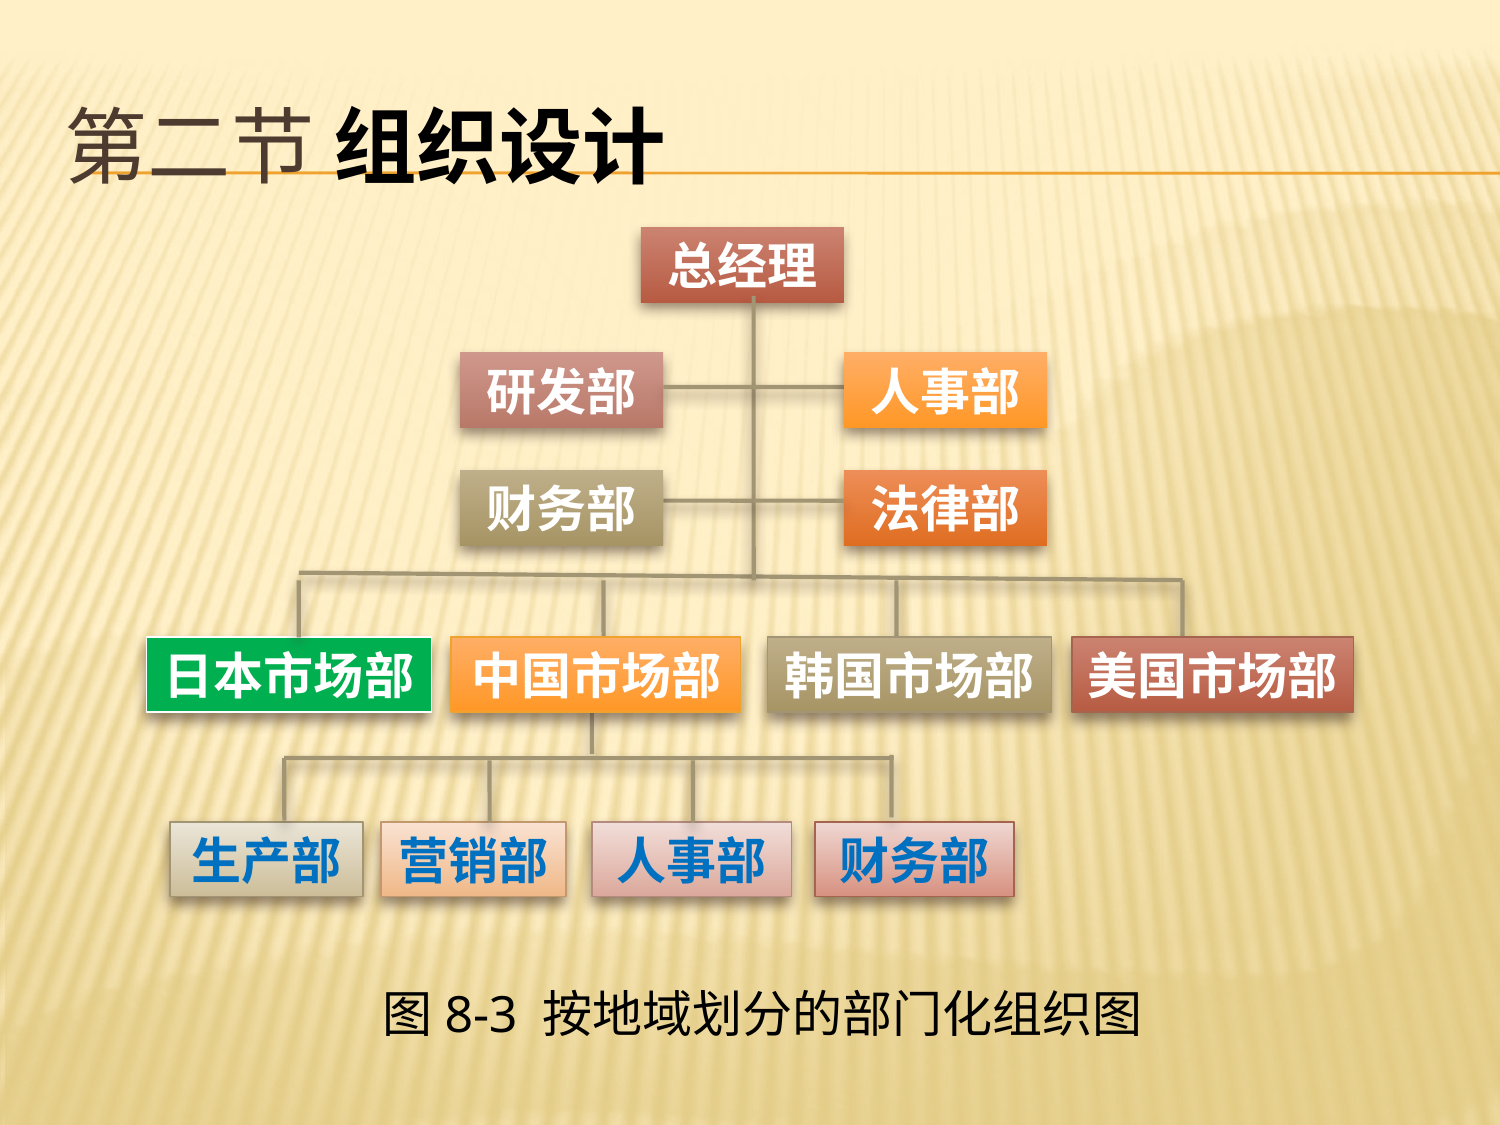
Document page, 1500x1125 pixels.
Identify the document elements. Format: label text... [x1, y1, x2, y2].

title 第二节 组织设计 [50, 75, 1475, 213]
text_box 图8-3 按地域划分的部门化组织图 [323, 975, 1158, 1050]
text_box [146, 227, 1354, 898]
